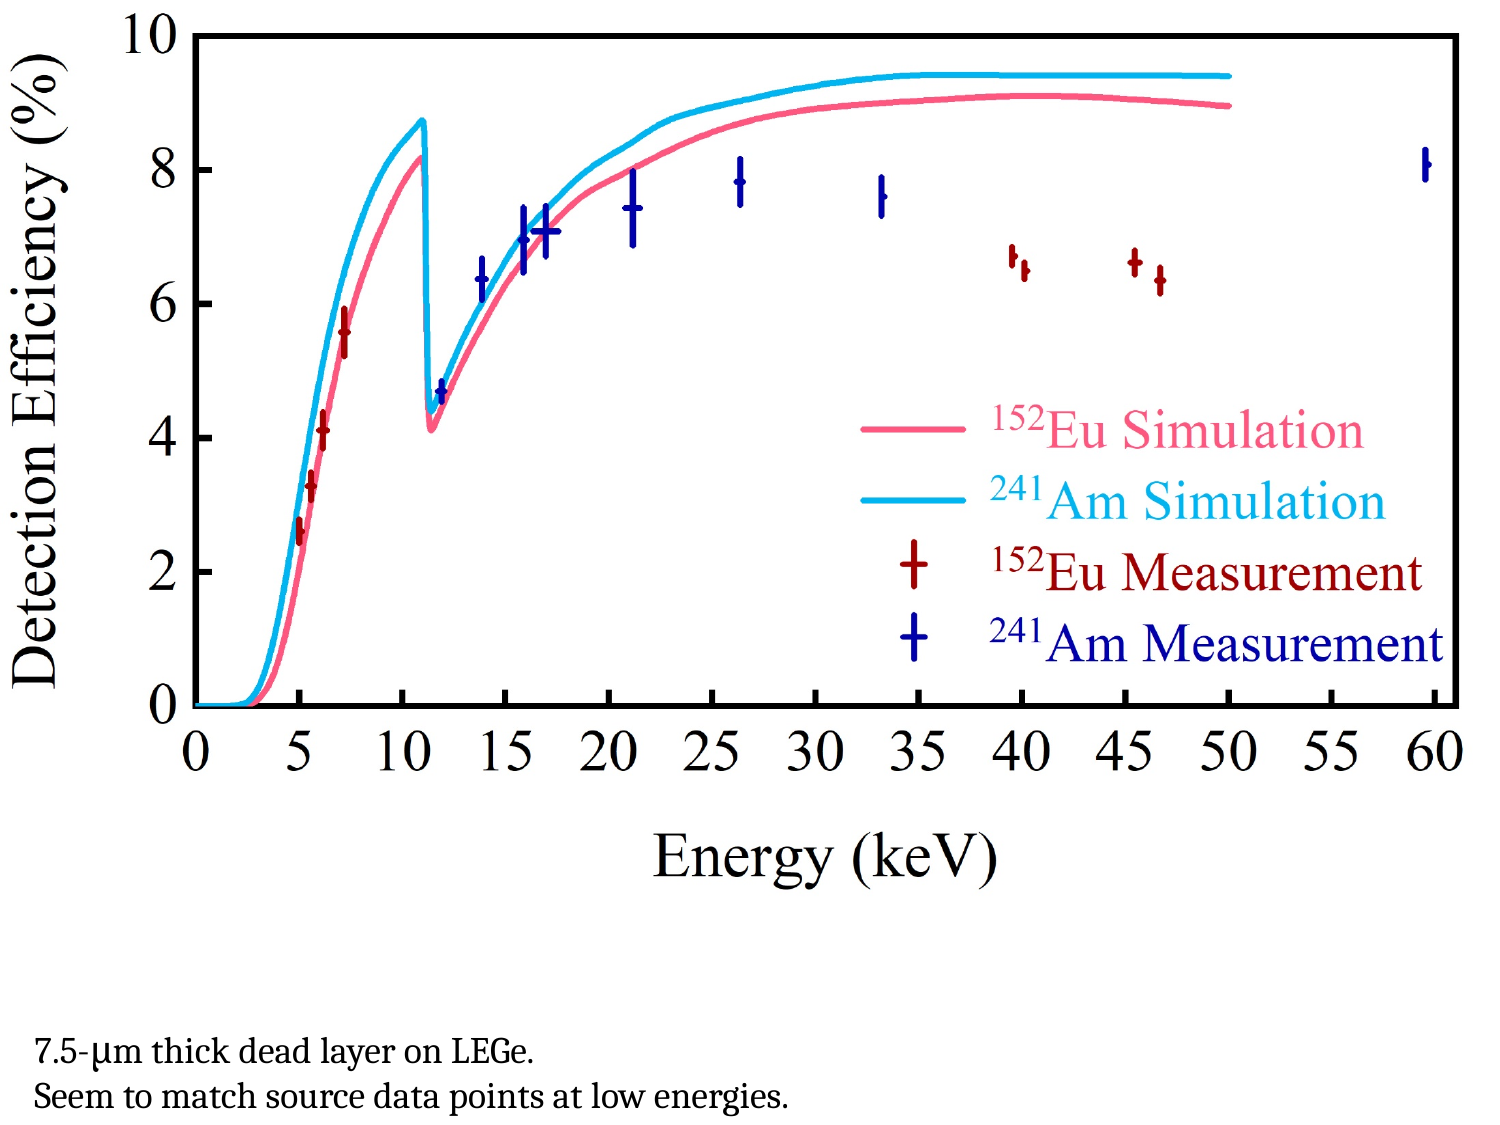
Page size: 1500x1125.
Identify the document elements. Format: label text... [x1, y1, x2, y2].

picture [0, 0, 1500, 905]
text_box 7.5-μm thick dead layer on LEGe. Seem to match source data points at low energies. [19, 1018, 806, 1124]
